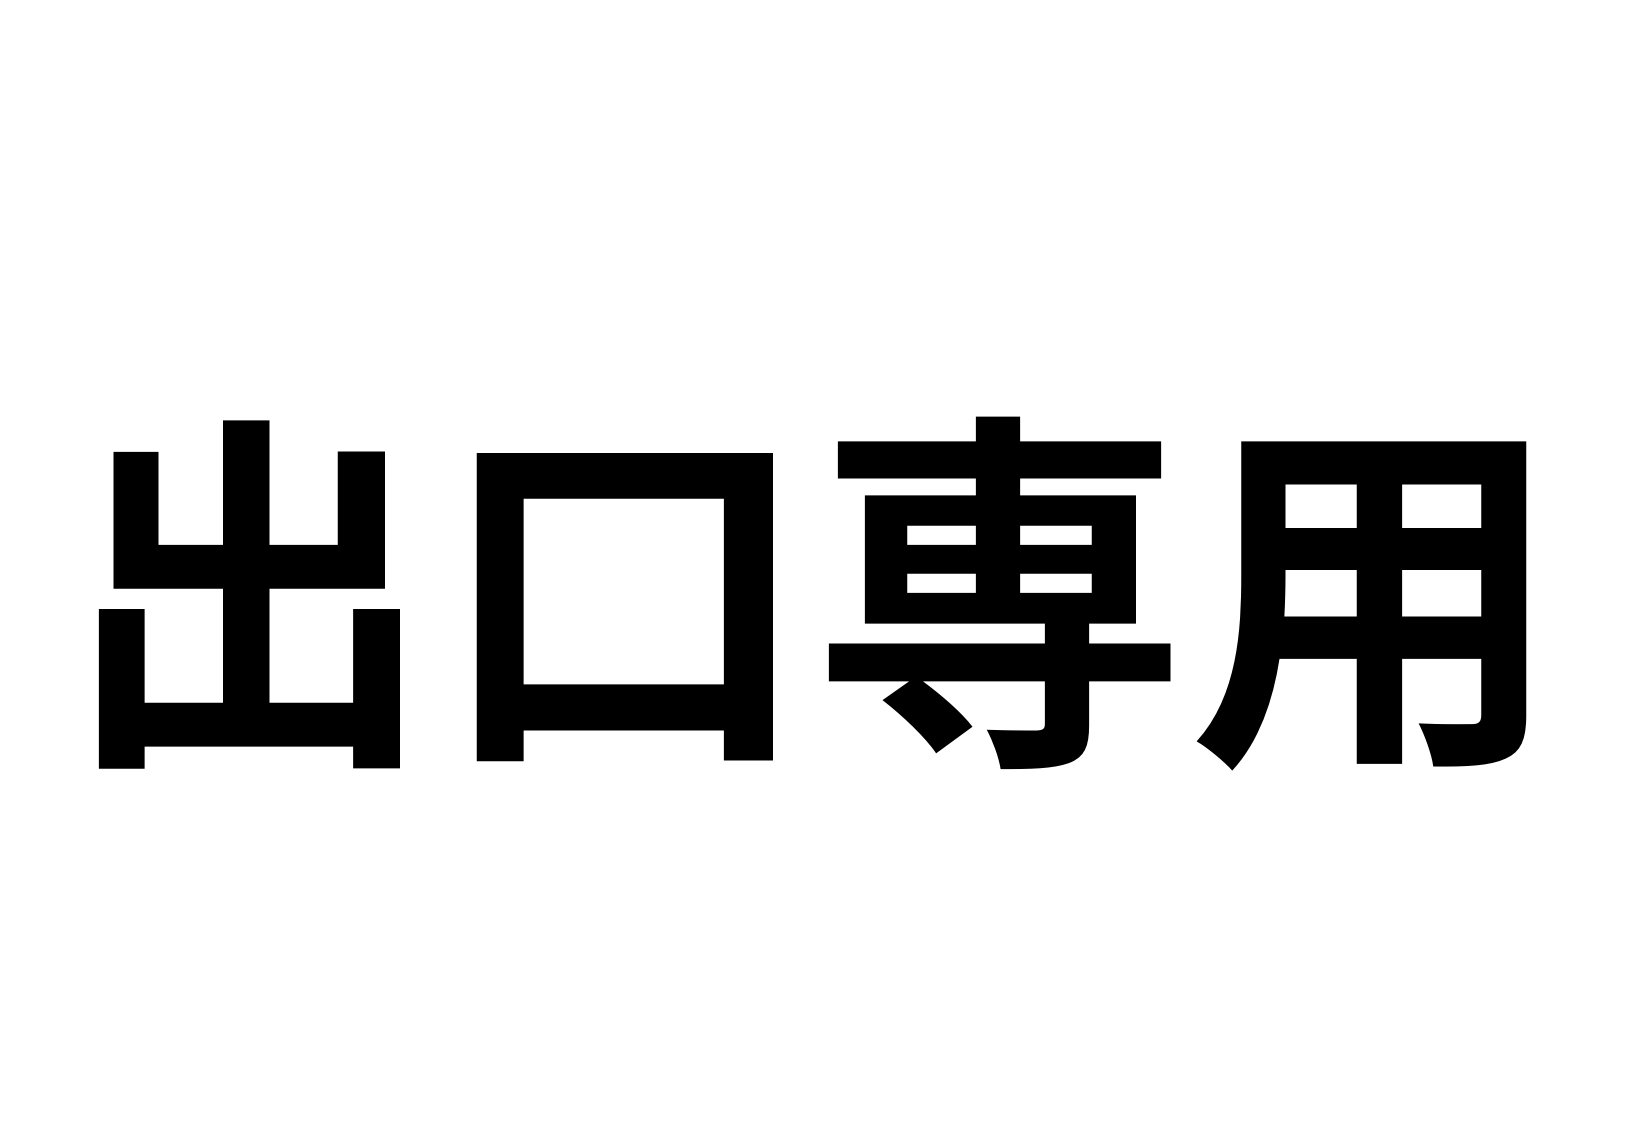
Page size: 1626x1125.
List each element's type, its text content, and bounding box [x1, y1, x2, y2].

text_box 出口専用 [0, 353, 1625, 818]
